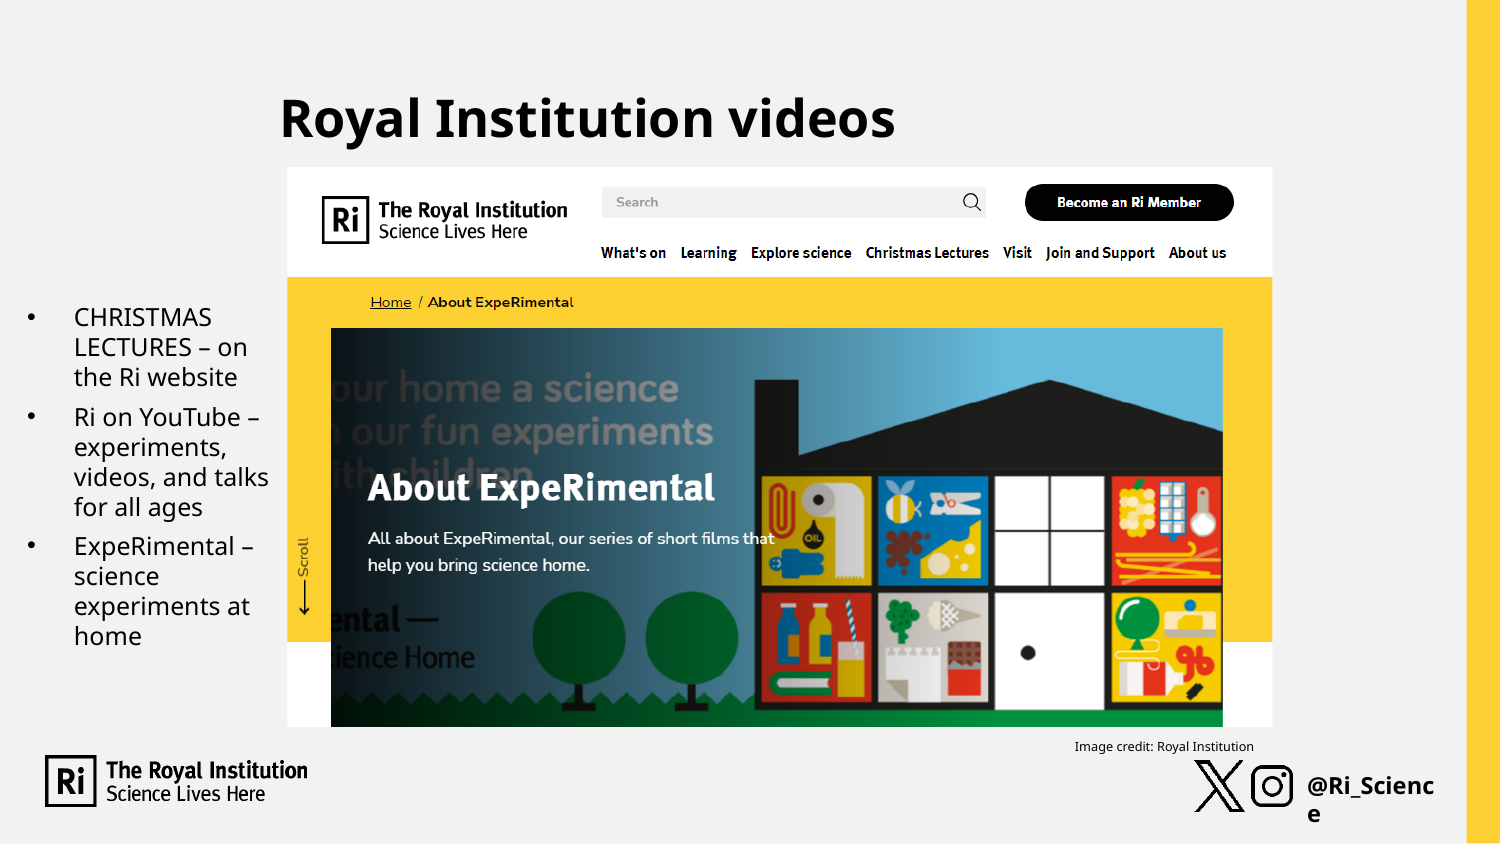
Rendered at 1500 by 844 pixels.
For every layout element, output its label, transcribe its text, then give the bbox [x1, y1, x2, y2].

picture [287, 167, 1273, 727]
picture [1194, 762, 1245, 812]
text_box Royal Institution videos [265, 77, 1093, 155]
picture [45, 755, 307, 807]
text_box Image credit: Royal Institution [1060, 731, 1270, 762]
text_box CHRISTMAS LECTURES – on the Ri website Ri on YouTube – experiments, videos, and talks for all ages ExpeRimental – science experiments at home [12, 294, 287, 658]
picture [1251, 765, 1293, 807]
